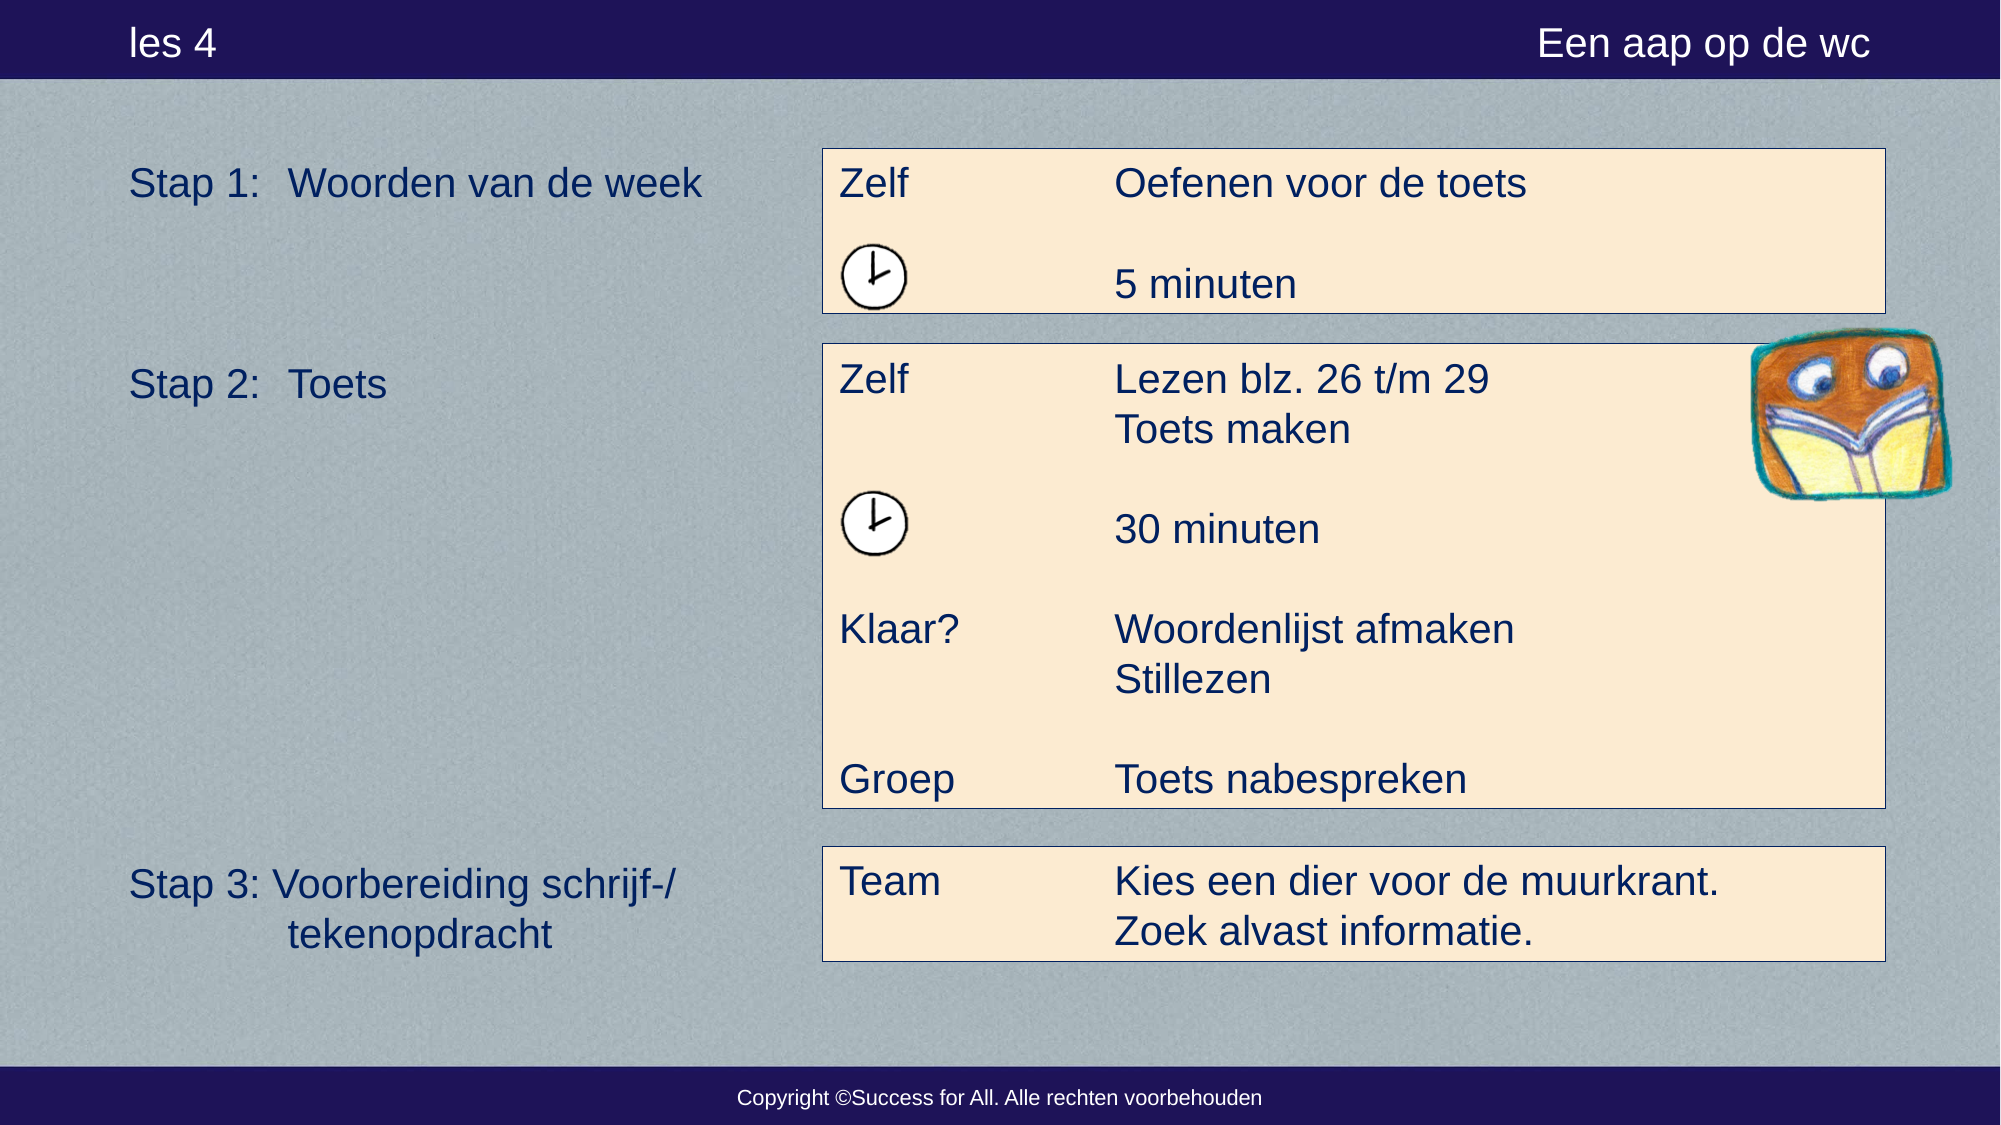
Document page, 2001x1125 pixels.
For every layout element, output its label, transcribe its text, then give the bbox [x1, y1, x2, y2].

picture [0, 0, 2001, 1125]
text_box les 4 [114, 8, 354, 73]
text_box Stap 1: Woorden van de week Stap 2: Toets Stap 3: Voorbereiding schrijf-/ tekenopdracht [114, 148, 907, 964]
text_box Een aap op de wc [999, 8, 1886, 73]
text_box Team Kies een dier voor de muurkrant. Zoek alvast informatie. [822, 846, 1886, 962]
text_box Zelf Lezen blz. 26 t/m 29 Toets maken 30 minuten Klaar? Woordenlijst afmaken Stillezen Groep Toets nabespreken [822, 343, 1886, 809]
text_box Zelf Oefenen voor de toets 5 minuten [822, 148, 1886, 314]
text_box Copyright ©Success for All. Alle rechten voorbehouden [0, 1076, 2000, 1125]
